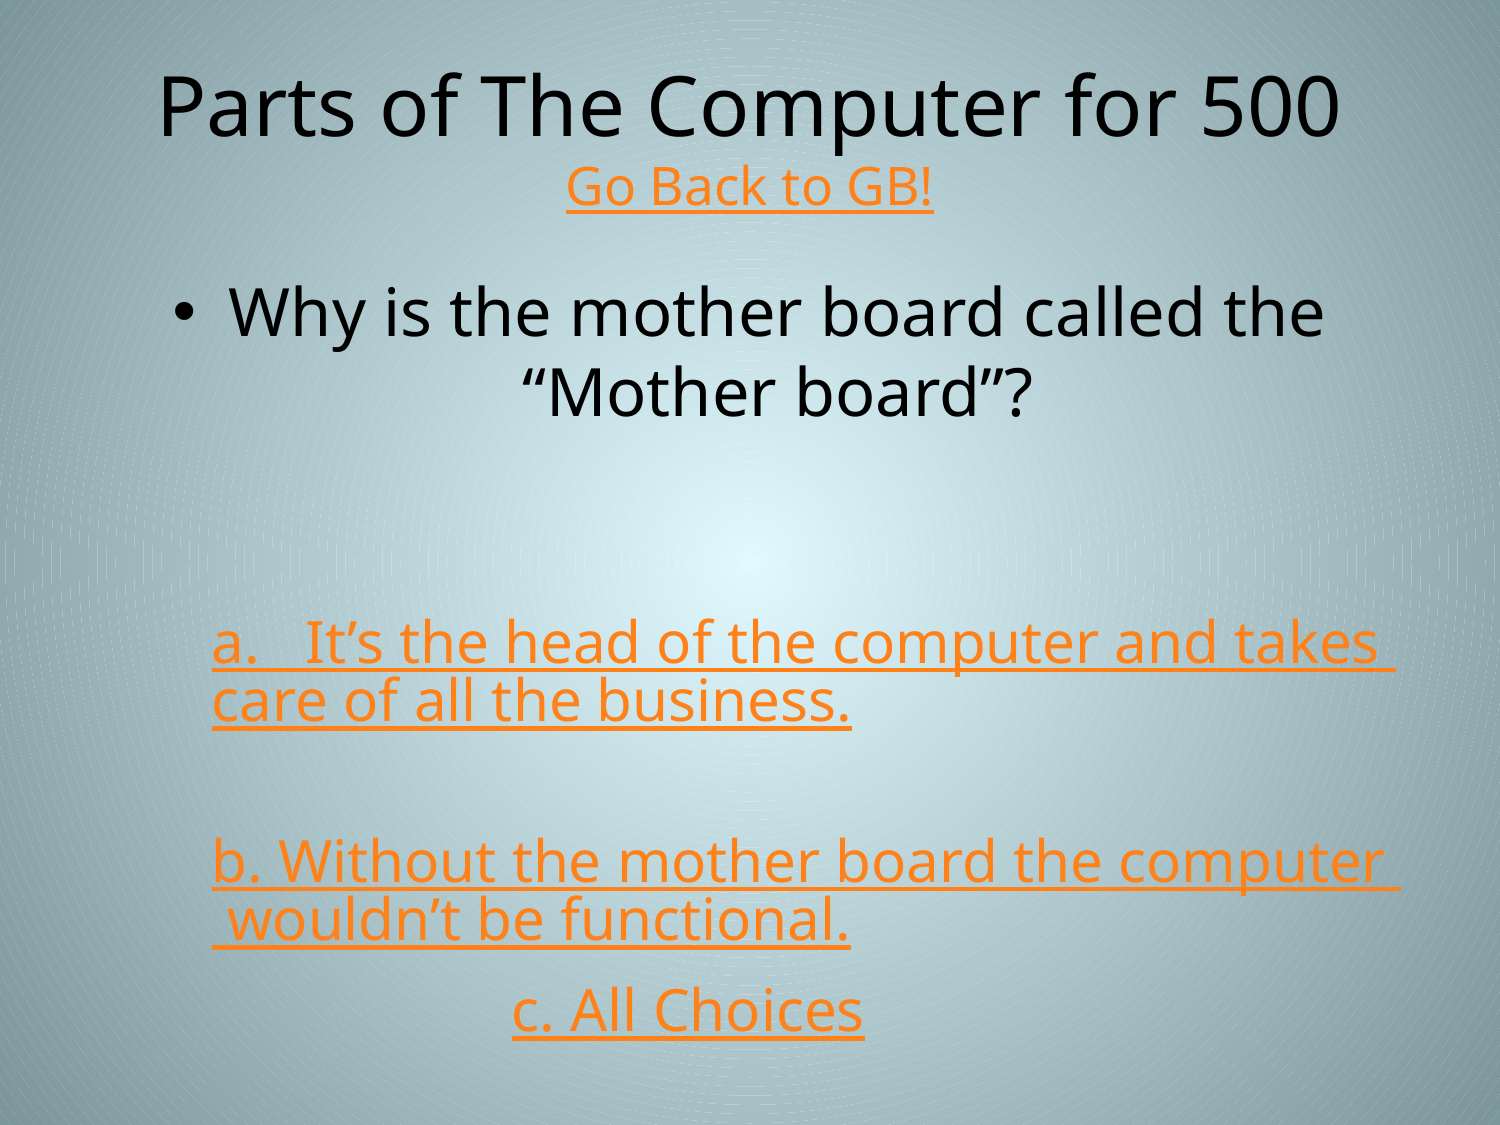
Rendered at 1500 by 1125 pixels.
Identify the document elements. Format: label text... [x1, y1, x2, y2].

title Parts of The Computer for 500 Go Back to GB! [75, 45, 1425, 233]
list Why is the mother board called the “Mother board”? a. It’s the head of the computer and takes care of all the business. b. Without the mother board the computer wouldn’t be functional. c. All Choices d. It is basically like the nucleus of the computer. [75, 262, 1425, 1125]
